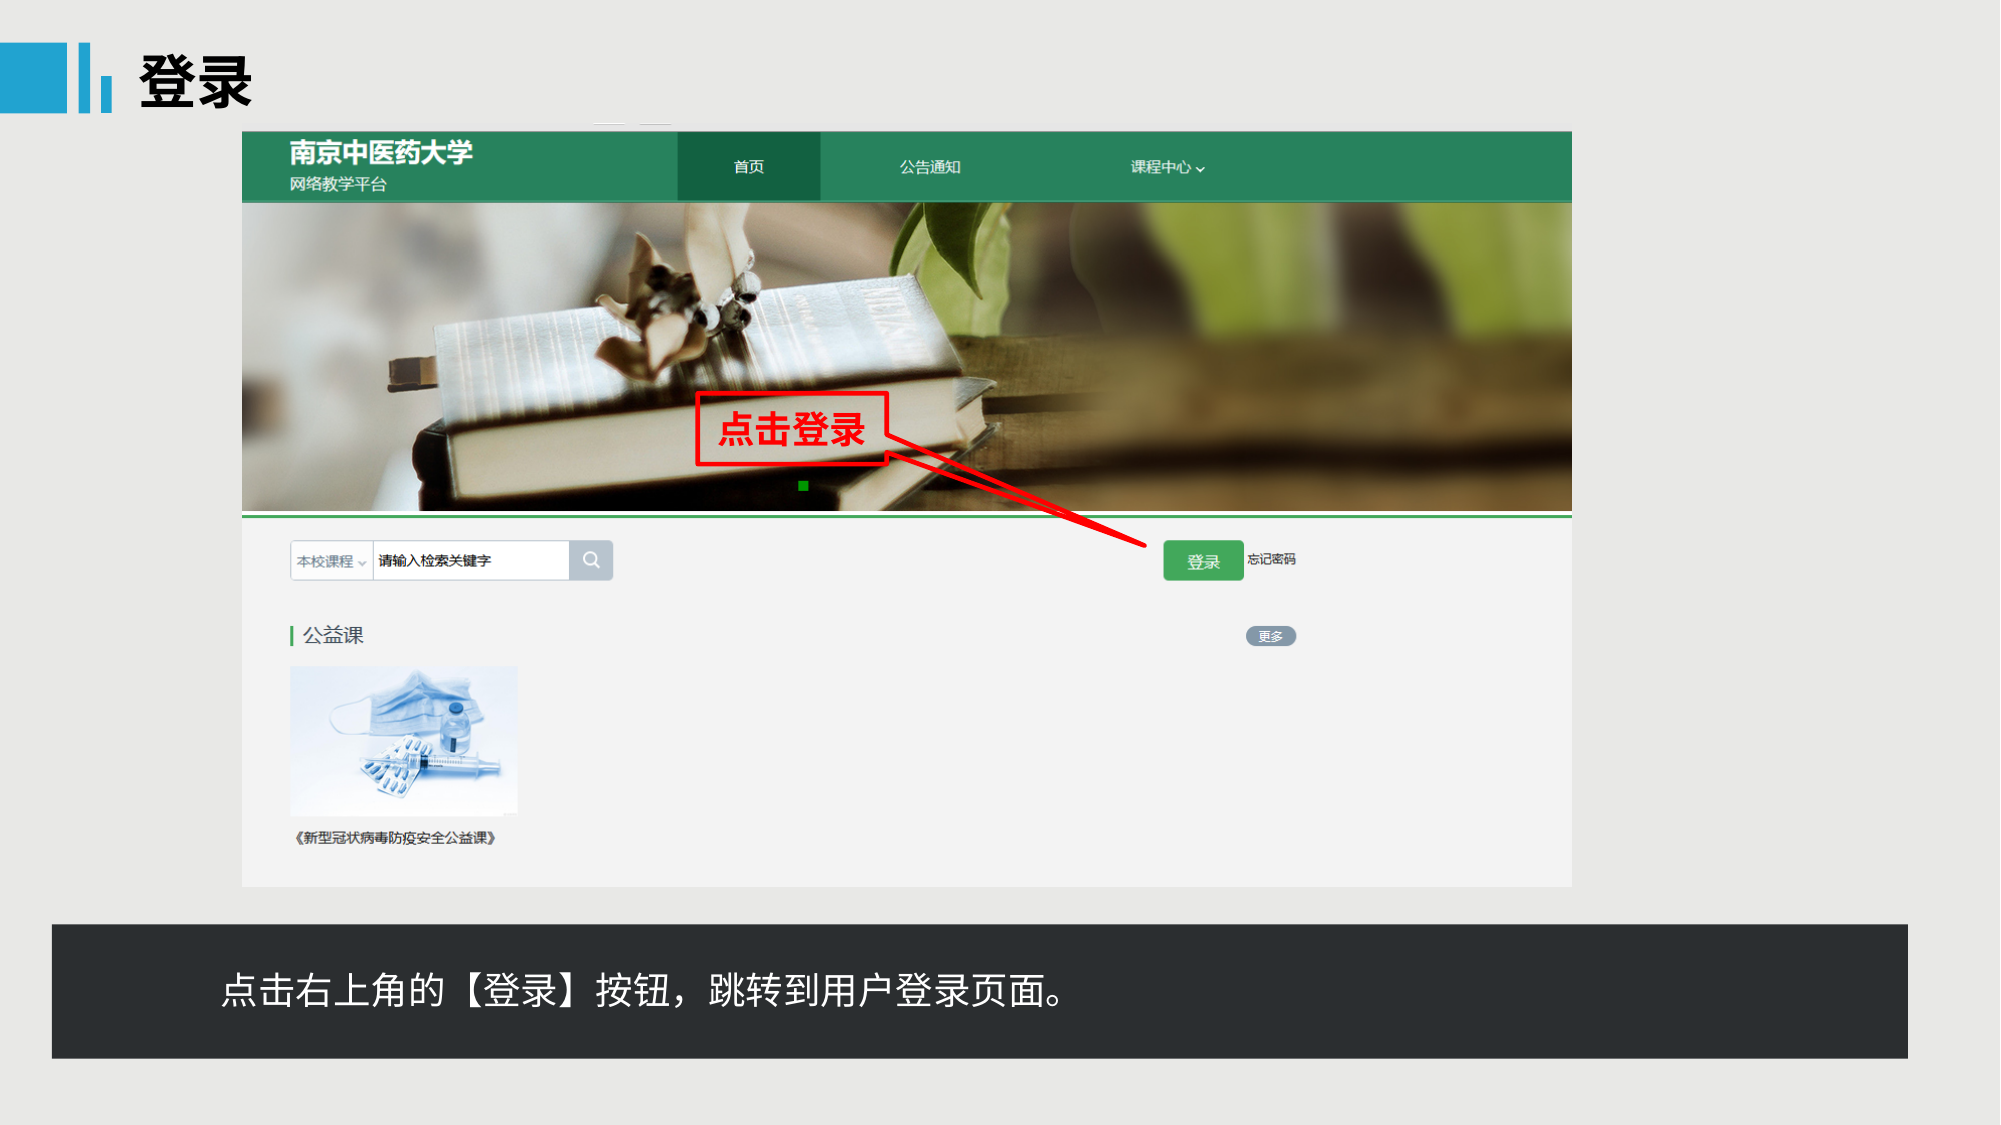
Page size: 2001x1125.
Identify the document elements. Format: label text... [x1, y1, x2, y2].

text_box [99, 74, 114, 115]
text_box [0, 41, 69, 116]
text_box 点击右上角的【登录】按钮，跳转到用户登录页面。 [205, 959, 1224, 1020]
picture [241, 123, 1573, 887]
text_box 登录 [123, 38, 708, 123]
text_box [77, 41, 92, 116]
text_box [50, 922, 1910, 1061]
